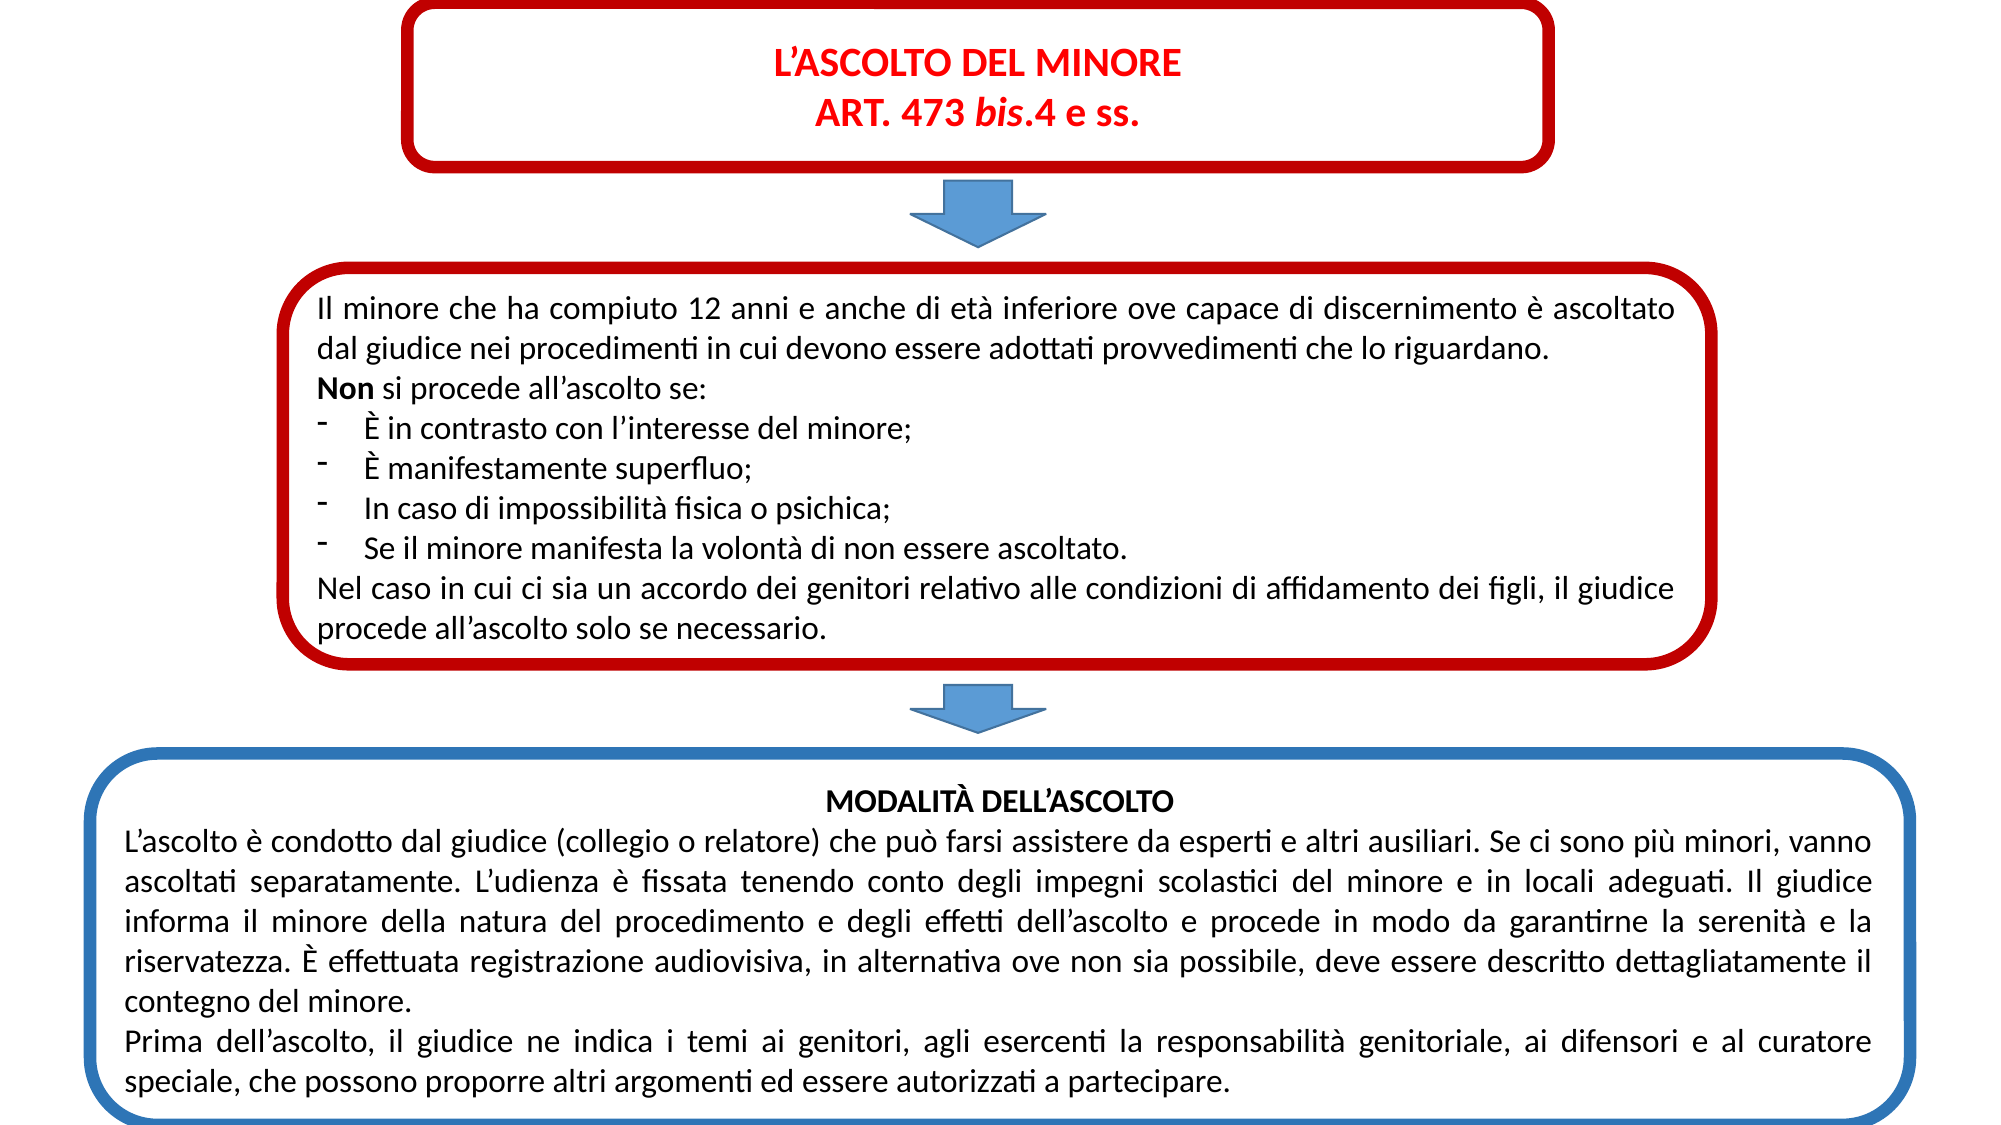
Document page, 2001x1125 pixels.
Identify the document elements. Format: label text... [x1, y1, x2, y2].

text_box [909, 683, 1047, 734]
text_box L’ASCOLTO DEL MINORE ART. 473 bis.4 e ss. [406, 1, 1550, 169]
text_box [909, 179, 1047, 249]
text_box MODALITÀ DELL’ASCOLTO L’ascolto è condotto dal giudice (collegio o relatore) che può farsi assistere da esperti e altri ausiliari. Se ci sono più minori, vanno ascoltati separatamente. L’udienza è fissata tenendo conto degli impegni scolastici del minore e in locali adeguati. Il giudice informa il minore della natura del procedimento e degli effetti dell’ascolto e procede in modo da garantirne la serenità e la riservatezza. È effettuata registrazione audiovisiva, in alternativa ove non sia possibile, deve essere descritto dettagliatamente il contegno del minore. Prima dell’ascolto, il giudice ne indica i temi ai genitori, agli esercenti la responsabilità genitoriale, ai difensori e al curatore speciale, che possono proporre altri argomenti ed essere autorizzati a partecipare. [88, 752, 1912, 1125]
text_box Il minore che ha compiuto 12 anni e anche di età inferiore ove capace di discernimento è ascoltato dal giudice nei procedimenti in cui devono essere adottati provvedimenti che lo riguardano. Non si procede all’ascolto se: È in contrasto con l’interesse del minore; È manifestamente superfluo; In caso di impossibilità fisica o psichica; Se il minore manifesta la volontà di non essere ascoltato. Nel caso in cui ci sia un accordo dei genitori relativo alle condizioni di affidamento dei figli, il giudice procede all’ascolto solo se necessario. [281, 266, 1713, 666]
